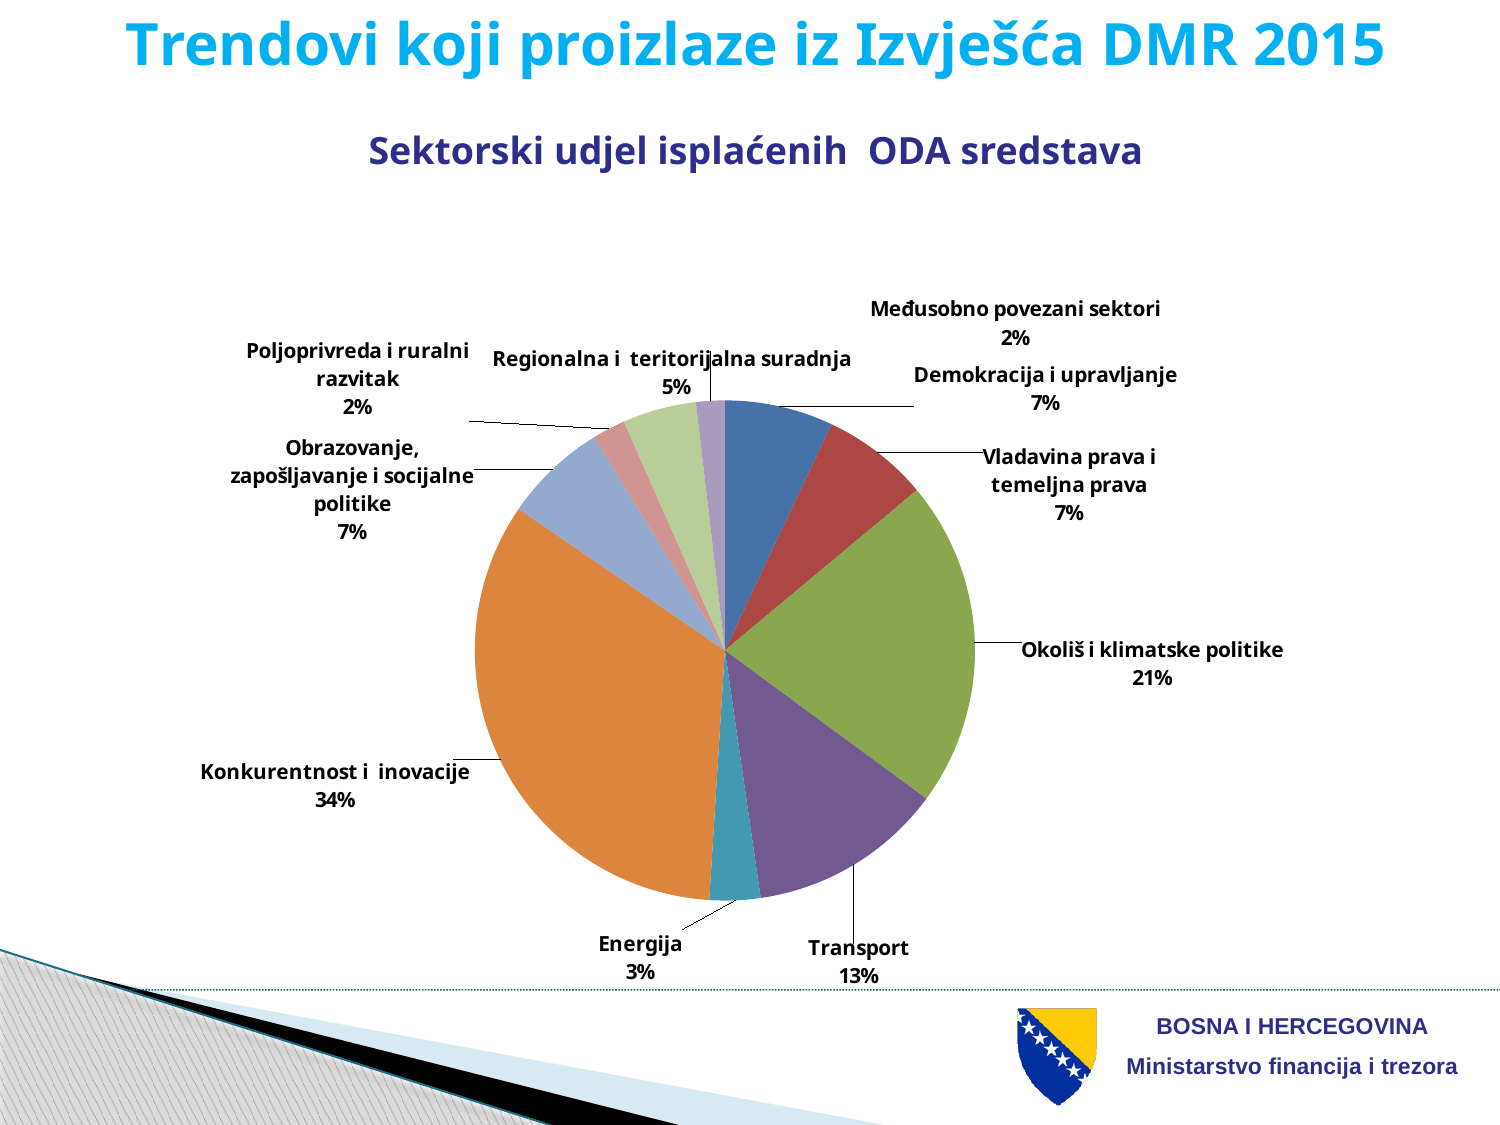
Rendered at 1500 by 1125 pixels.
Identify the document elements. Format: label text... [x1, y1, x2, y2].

chart [199, 174, 1338, 990]
text_box Trendovi koji proizlaze iz Izvješća DMR 2015 Sektorski udjel isplaćenih ODA sredstava [29, 0, 1483, 253]
picture [1017, 1008, 1098, 1106]
text_box BOSNA I HERCEGOVINA Ministarstvo financija i trezora [1096, 1004, 1489, 1125]
